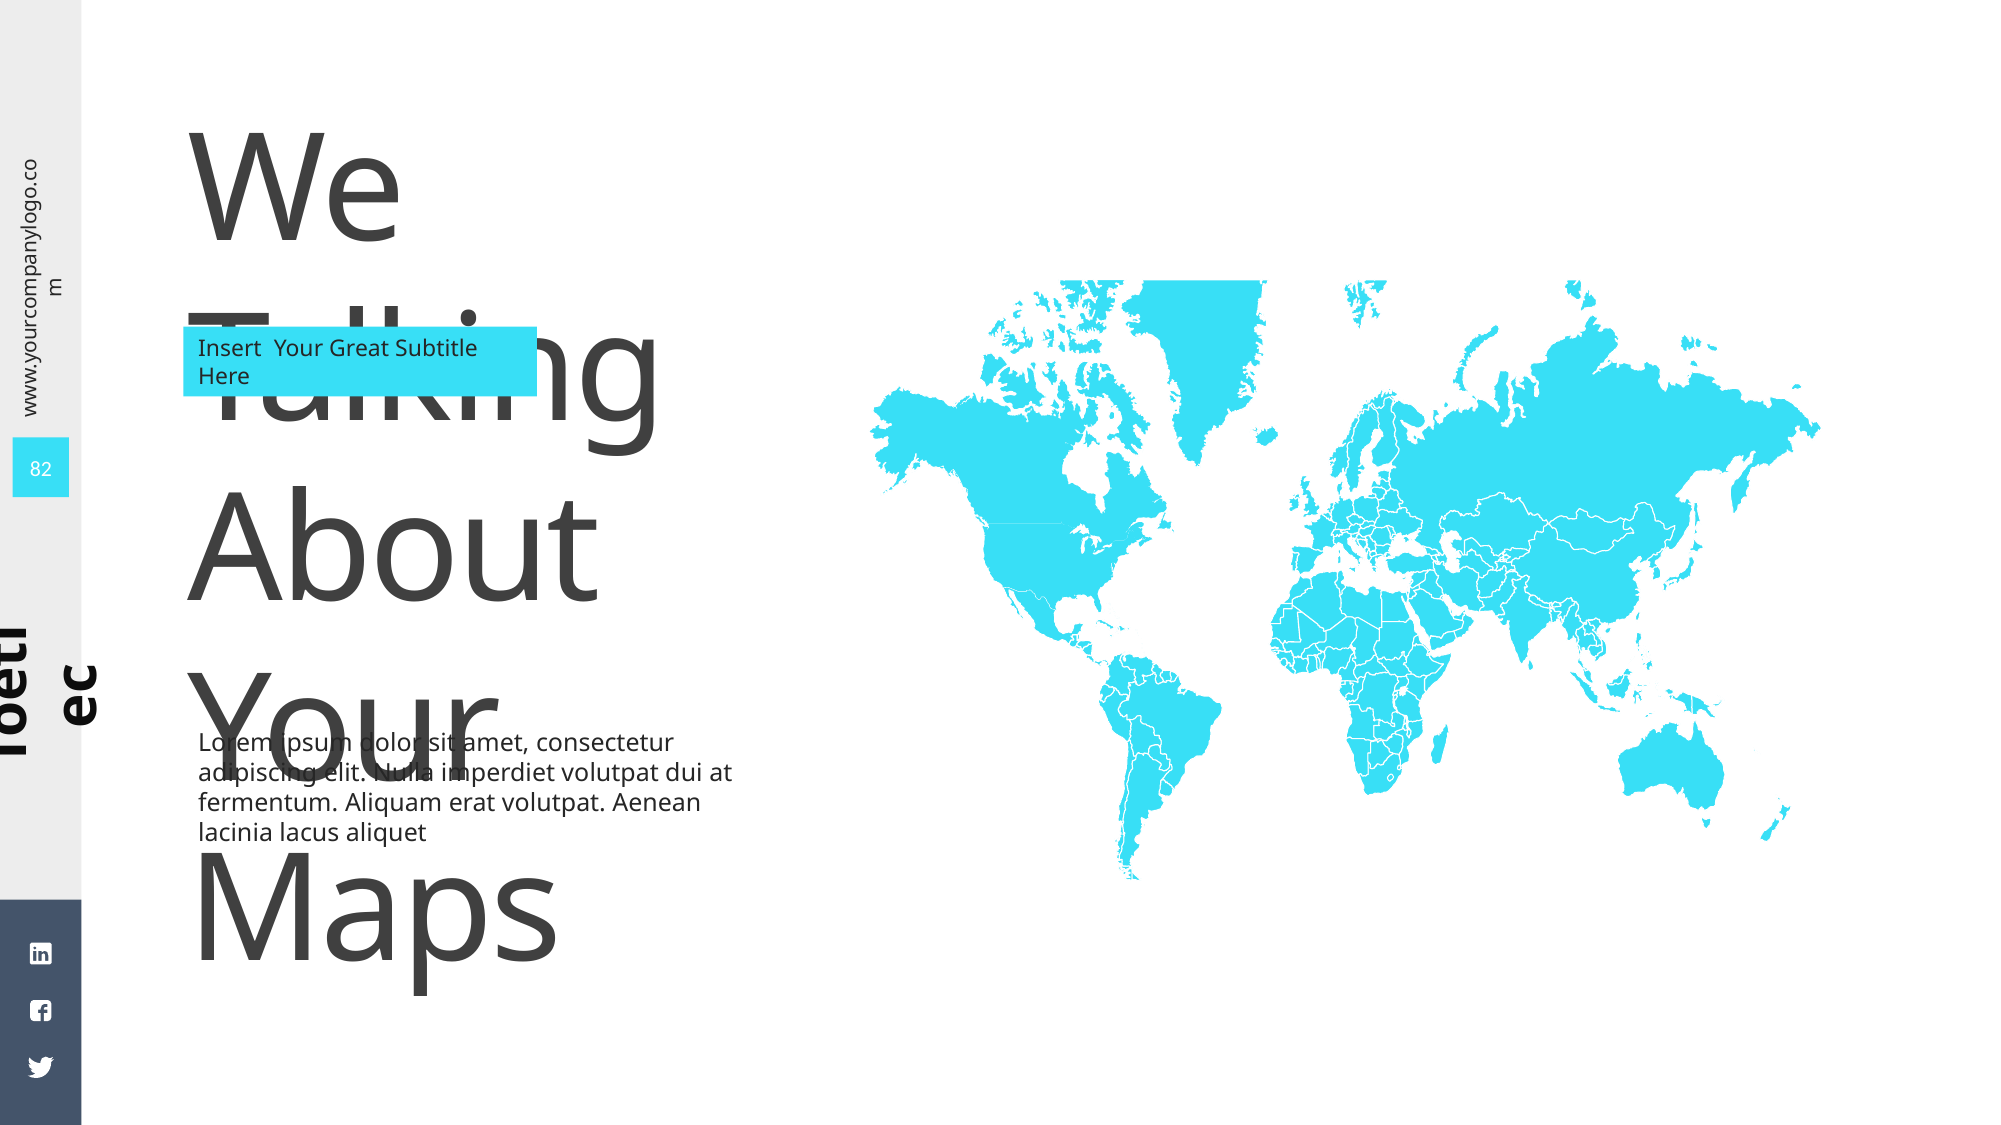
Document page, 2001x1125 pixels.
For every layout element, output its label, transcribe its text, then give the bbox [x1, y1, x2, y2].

text_box Insert Your Great Subtitle Here [183, 326, 537, 397]
text_box We Talking About Your Maps [172, 379, 844, 701]
text_box Lorem ipsum dolor sit amet, consectetur adipiscing elit. Nulla imperdiet volutpat dui at fermentum. Aliquam erat volutpat. Aenean lacinia lacus aliquet [183, 719, 775, 854]
slide_number 82 [12, 437, 69, 498]
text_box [868, 279, 1823, 881]
